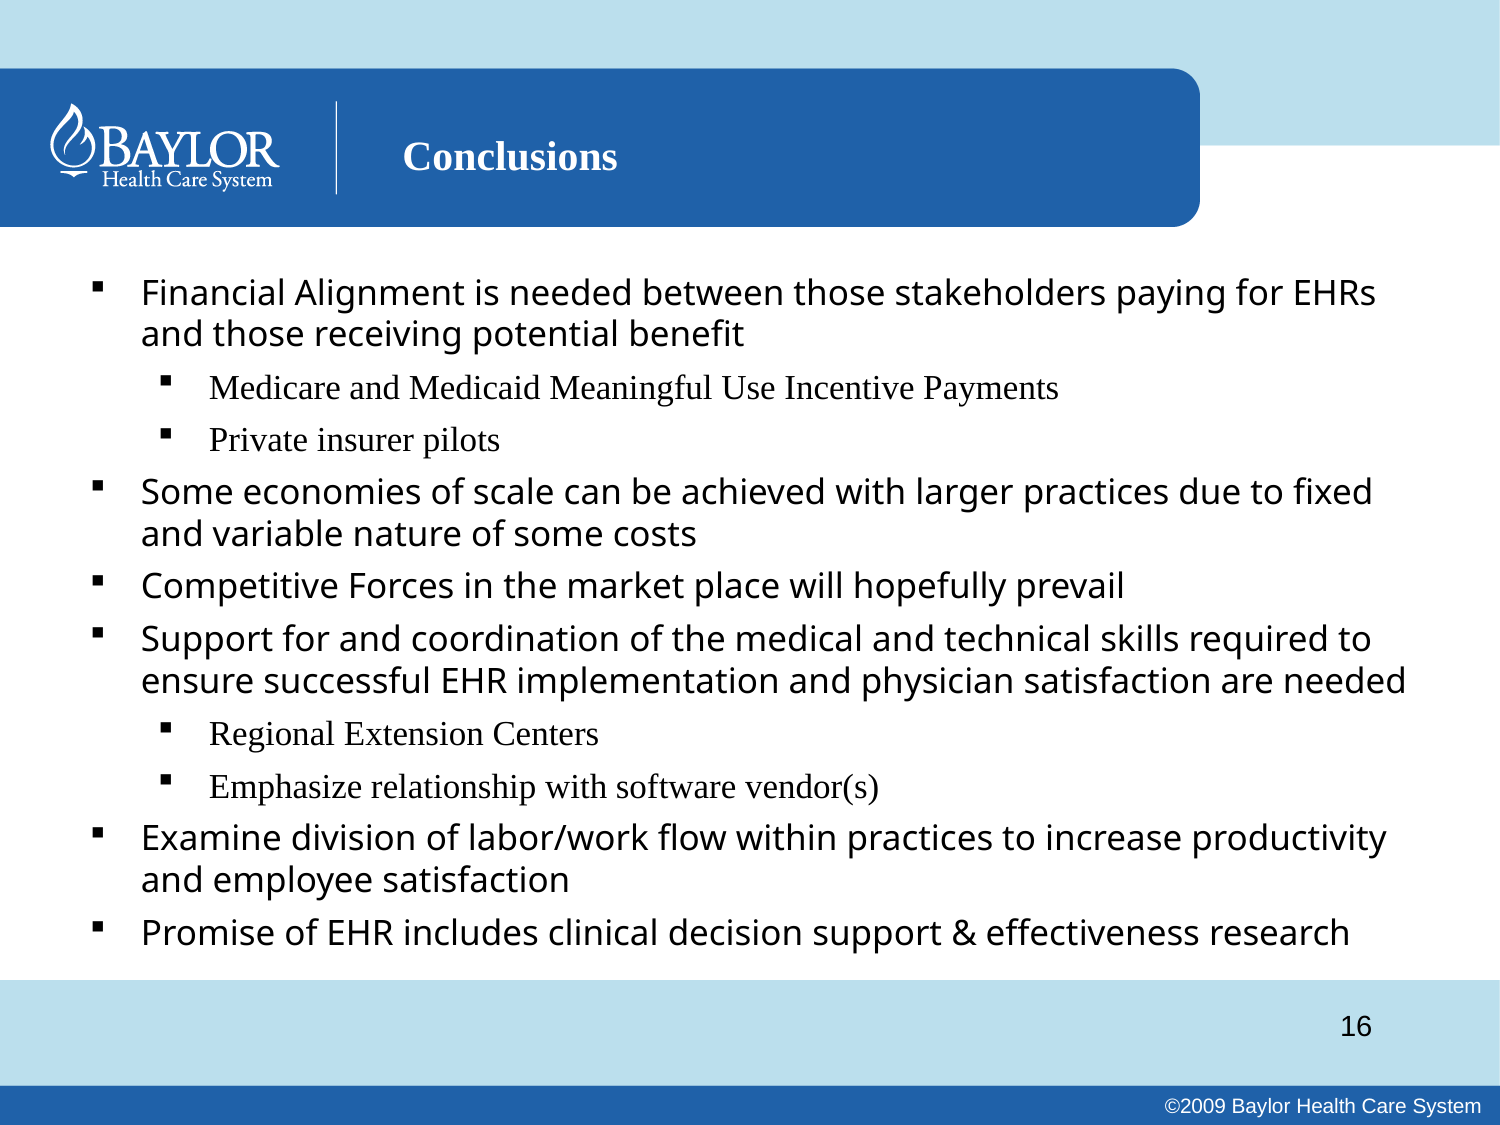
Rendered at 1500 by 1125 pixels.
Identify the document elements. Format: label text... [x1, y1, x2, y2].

picture [0, 0, 1500, 1125]
list Financial Alignment is needed between those stakeholders paying for EHRs and those receiving potential benefit Medicare and Medicaid Meaningful Use Incentive Payments Private insurer pilots Some economies of scale can be achieved with larger practices due to fixed and variable nature of some costs Competitive Forces in the market place will hopefully prevail Support for and coordination of the medical and technical skills required to ensure successful EHR implementation and physician satisfaction are needed Regional Extension Centers Emphasize relationship with software vendor(s) Examine division of labor/work flow within practices to increase productivity and employee satisfaction Promise of EHR includes clinical decision support & effectiveness research [75, 262, 1425, 1005]
title Conclusions [387, 75, 1200, 233]
slide_number 16 [1074, 999, 1388, 1076]
